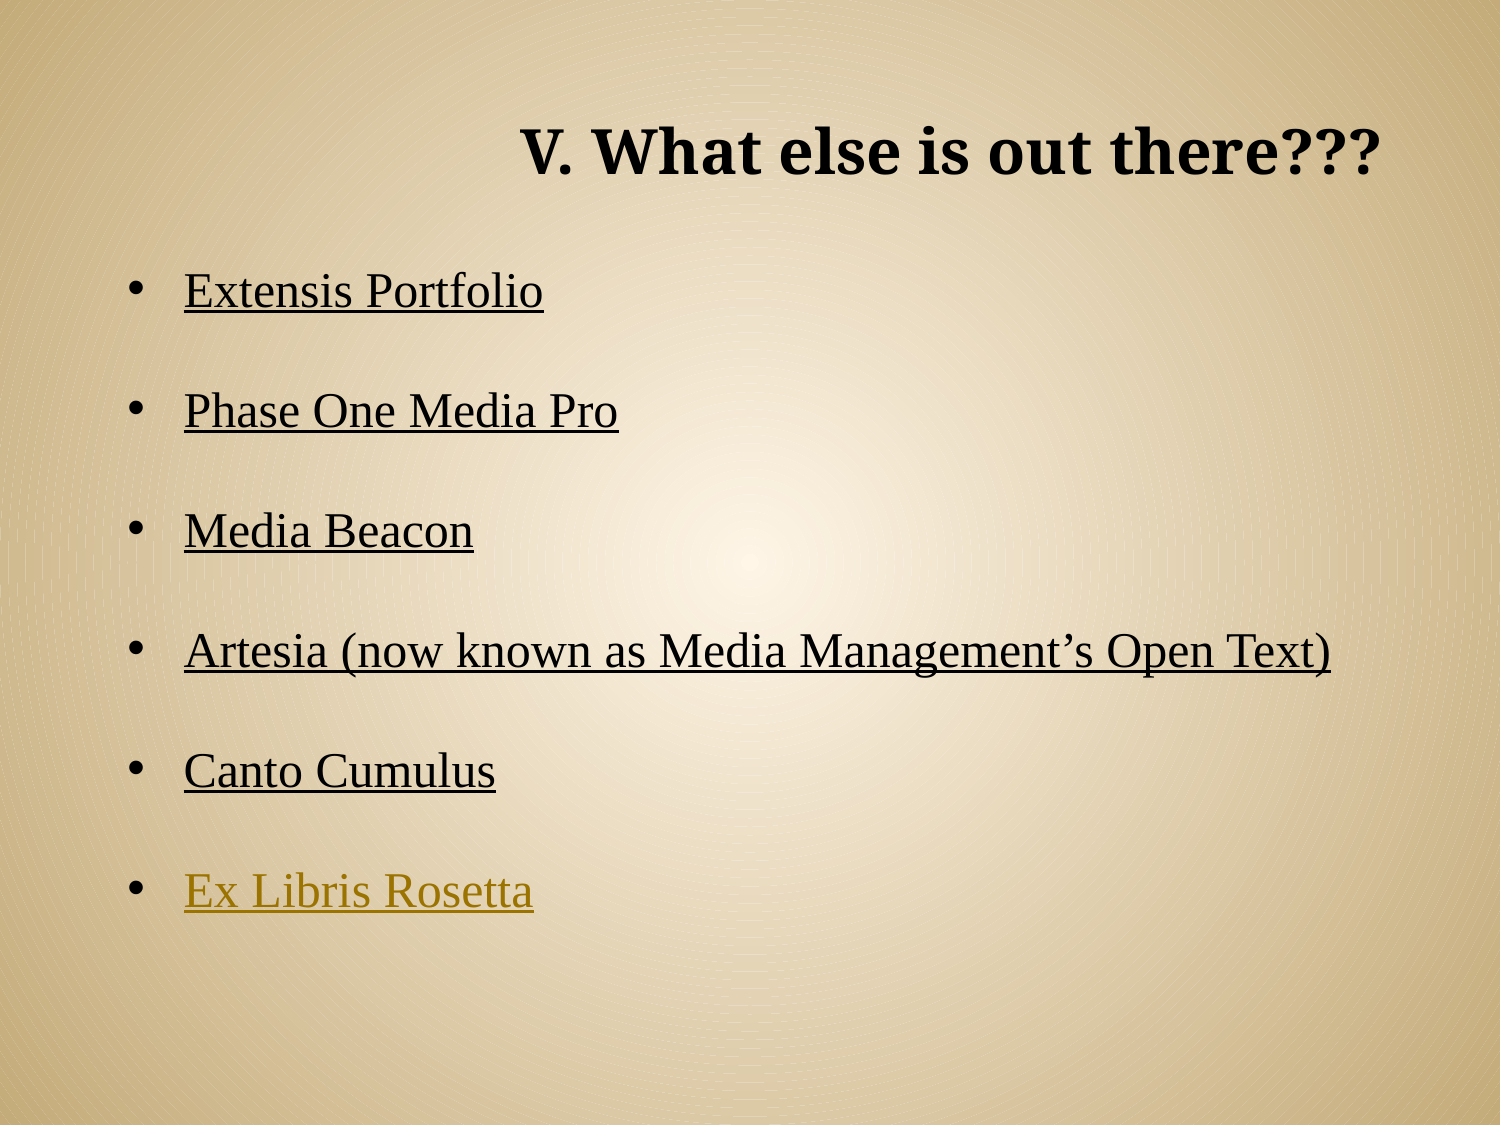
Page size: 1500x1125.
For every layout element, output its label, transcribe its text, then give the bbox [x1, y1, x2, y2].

text_box V. What else is out there??? [112, 124, 1388, 188]
text_box Extensis Portfolio Phase One Media Pro Media Beacon Artesia (now known as Media Management’s Open Text) Canto Cumulus Ex Libris Rosetta [112, 249, 1450, 925]
